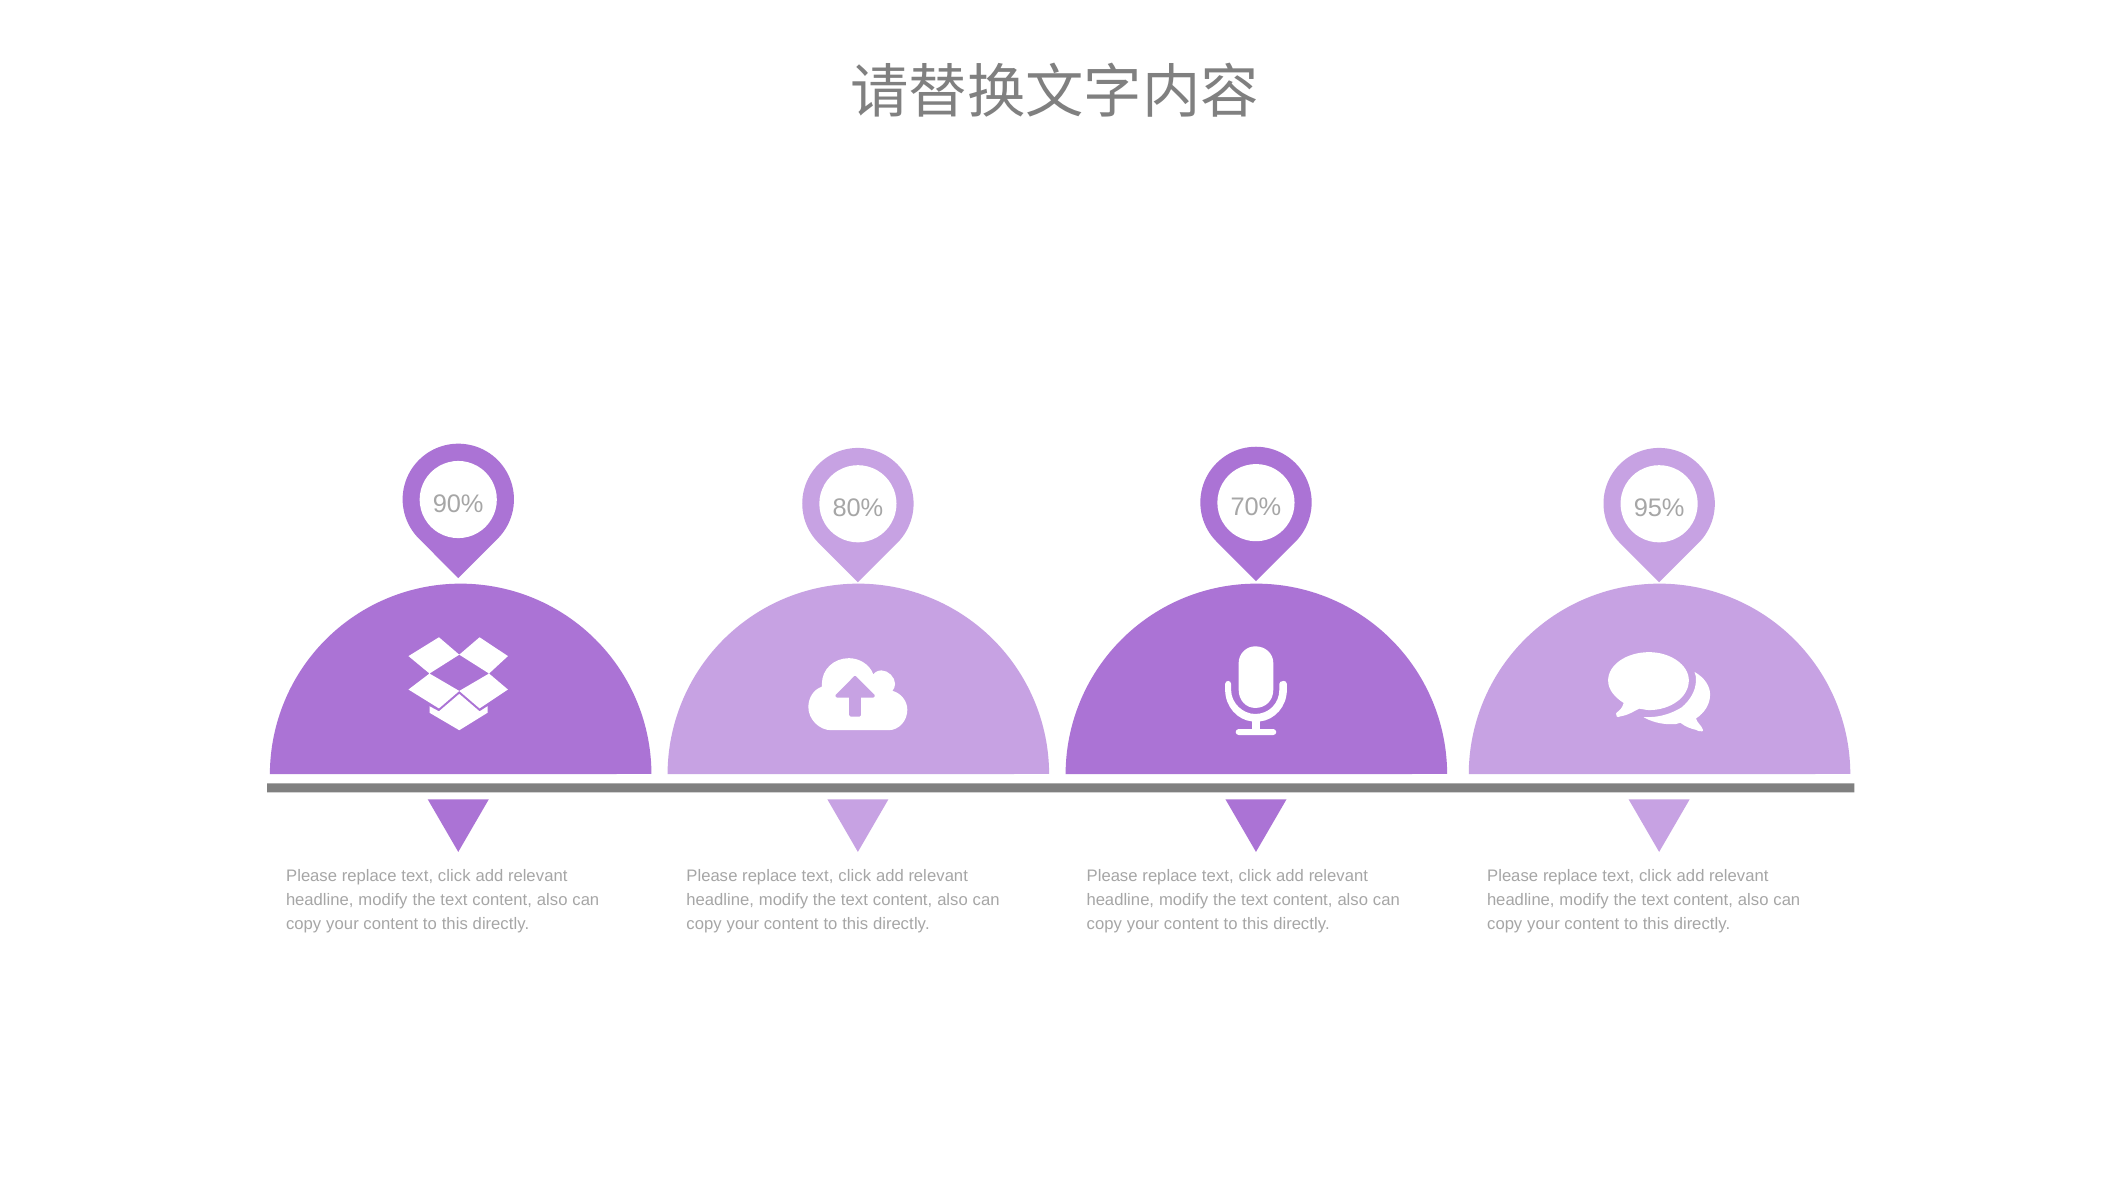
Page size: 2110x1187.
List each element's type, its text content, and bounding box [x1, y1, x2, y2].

text_box [268, 582, 653, 776]
text_box [1626, 798, 1692, 854]
text_box Please replace text, click add relevant headline, modify the text content, also can copy your content to this directly. [1487, 861, 1832, 933]
text_box Please replace text, click add relevant headline, modify the text content, also can copy your content to this directly. [286, 861, 631, 933]
text_box [1225, 680, 1287, 736]
text_box [1238, 646, 1274, 708]
text_box [266, 782, 1855, 793]
text_box [1064, 582, 1449, 776]
text_box [425, 798, 491, 854]
text_box Please replace text, click add relevant headline, modify the text content, also can copy your content to this directly. [1086, 861, 1431, 933]
text_box [825, 798, 891, 854]
text_box [808, 658, 908, 731]
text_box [1603, 447, 1715, 560]
text_box [1467, 582, 1852, 776]
text_box [666, 582, 1051, 776]
text_box Please replace text, click add relevant headline, modify the text content, also can copy your content to this directly. [686, 861, 1031, 933]
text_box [802, 447, 914, 560]
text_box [1200, 446, 1312, 558]
text_box [1608, 652, 1689, 718]
text_box [1223, 798, 1289, 854]
text_box [408, 637, 508, 731]
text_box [402, 443, 514, 555]
text_box 请替换文字内容 [820, 32, 1289, 124]
text_box [1643, 671, 1711, 732]
